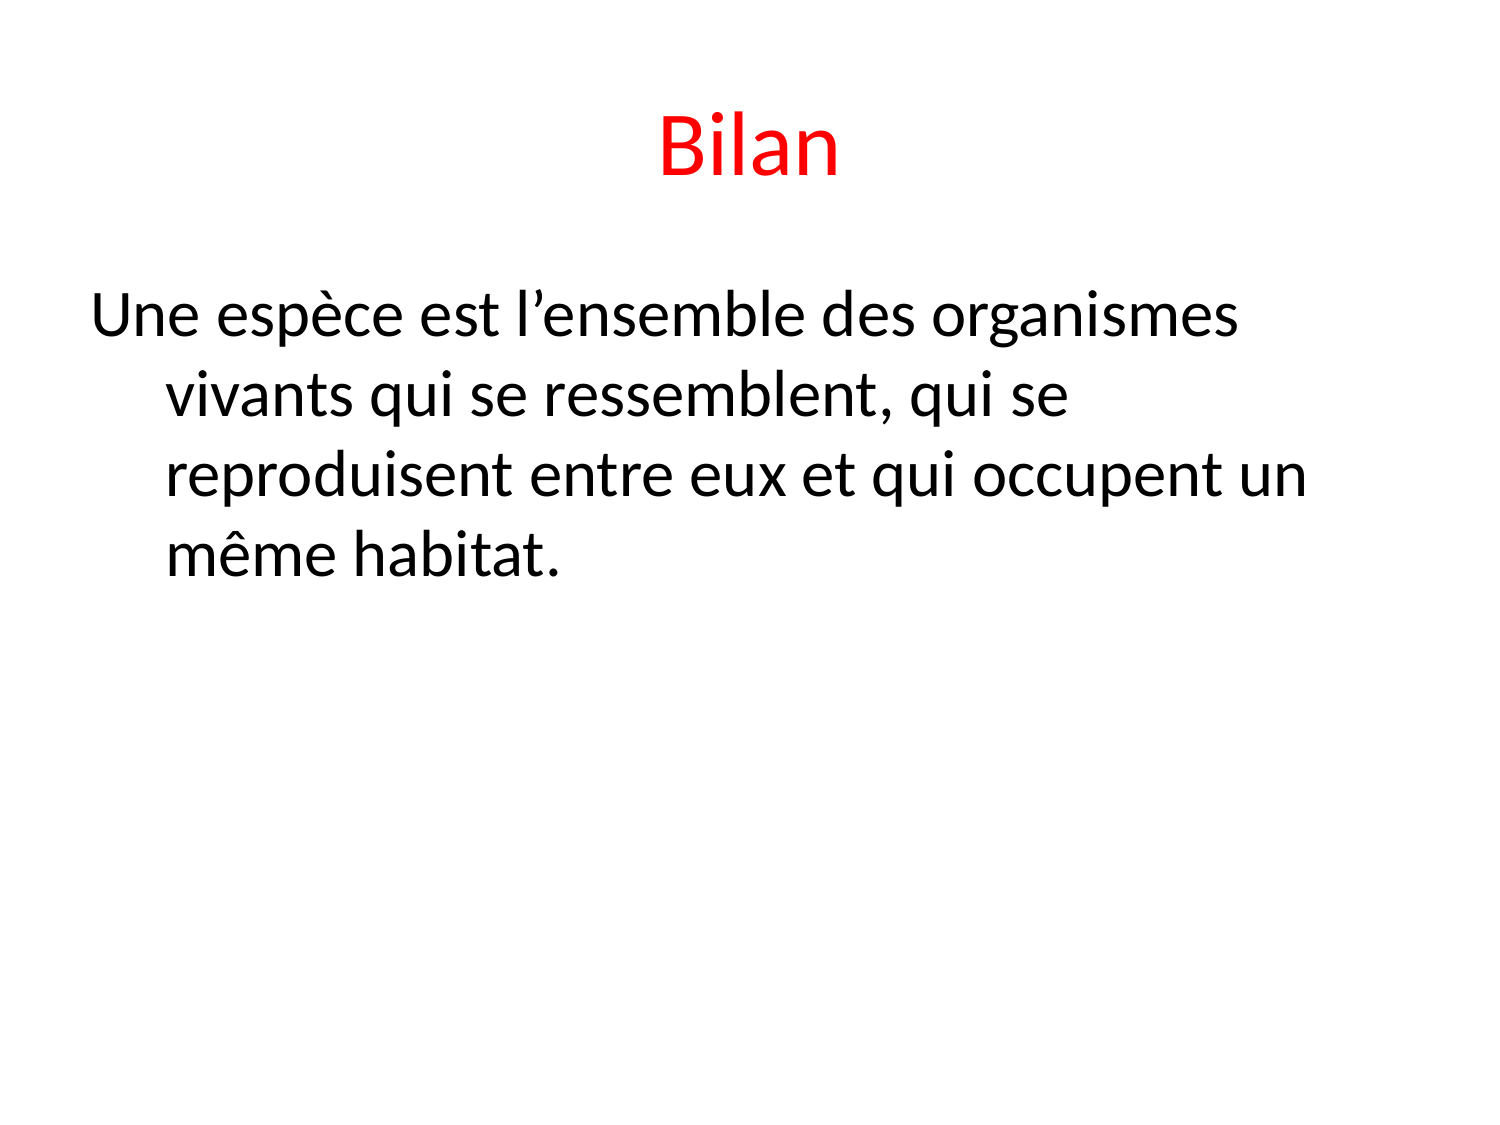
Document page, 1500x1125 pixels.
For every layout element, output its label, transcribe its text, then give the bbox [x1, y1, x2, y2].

title Bilan [75, 45, 1425, 233]
list Une espèce est l’ensemble des organismes vivants qui se ressemblent, qui se reproduisent entre eux et qui occupent un même habitat. [75, 262, 1425, 1005]
